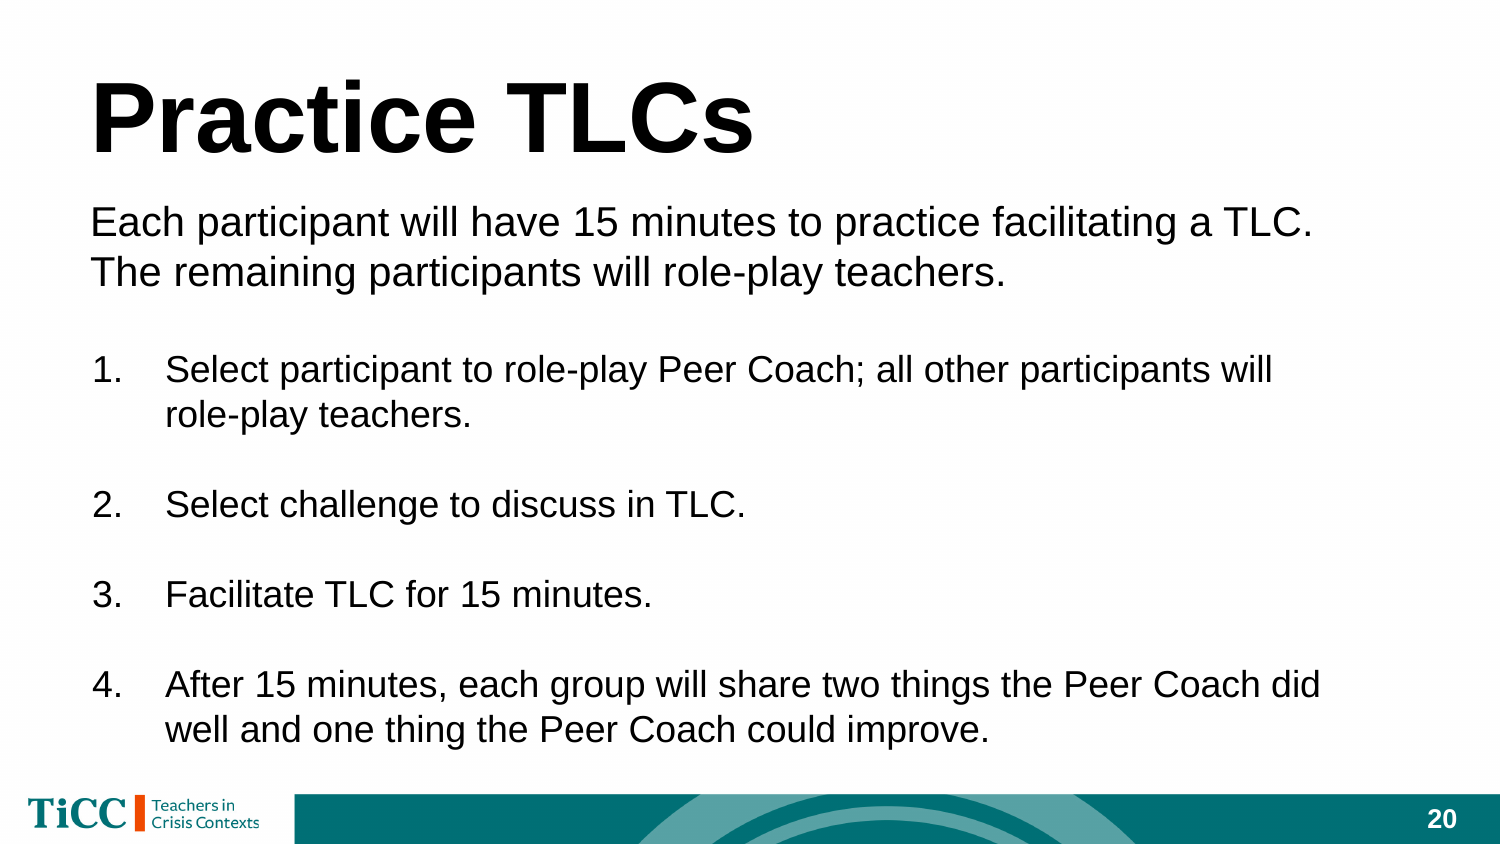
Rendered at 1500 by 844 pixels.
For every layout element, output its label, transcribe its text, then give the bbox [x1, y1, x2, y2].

text_box Each participant will have 15 minutes to practice facilitating a TLC. The remaining participants will role-play teachers. Select participant to role-play Peer Coach; all other participants will role-play teachers. Select challenge to discuss in TLC. Facilitate TLC for 15 minutes. After 15 minutes, each group will share two things the Peer Coach did well and one thing the Peer Coach could improve. [75, 187, 1359, 762]
title Practice TLCs [75, 0, 1425, 188]
picture [0, 0, 1500, 844]
slide_number 20 [1382, 785, 1473, 844]
